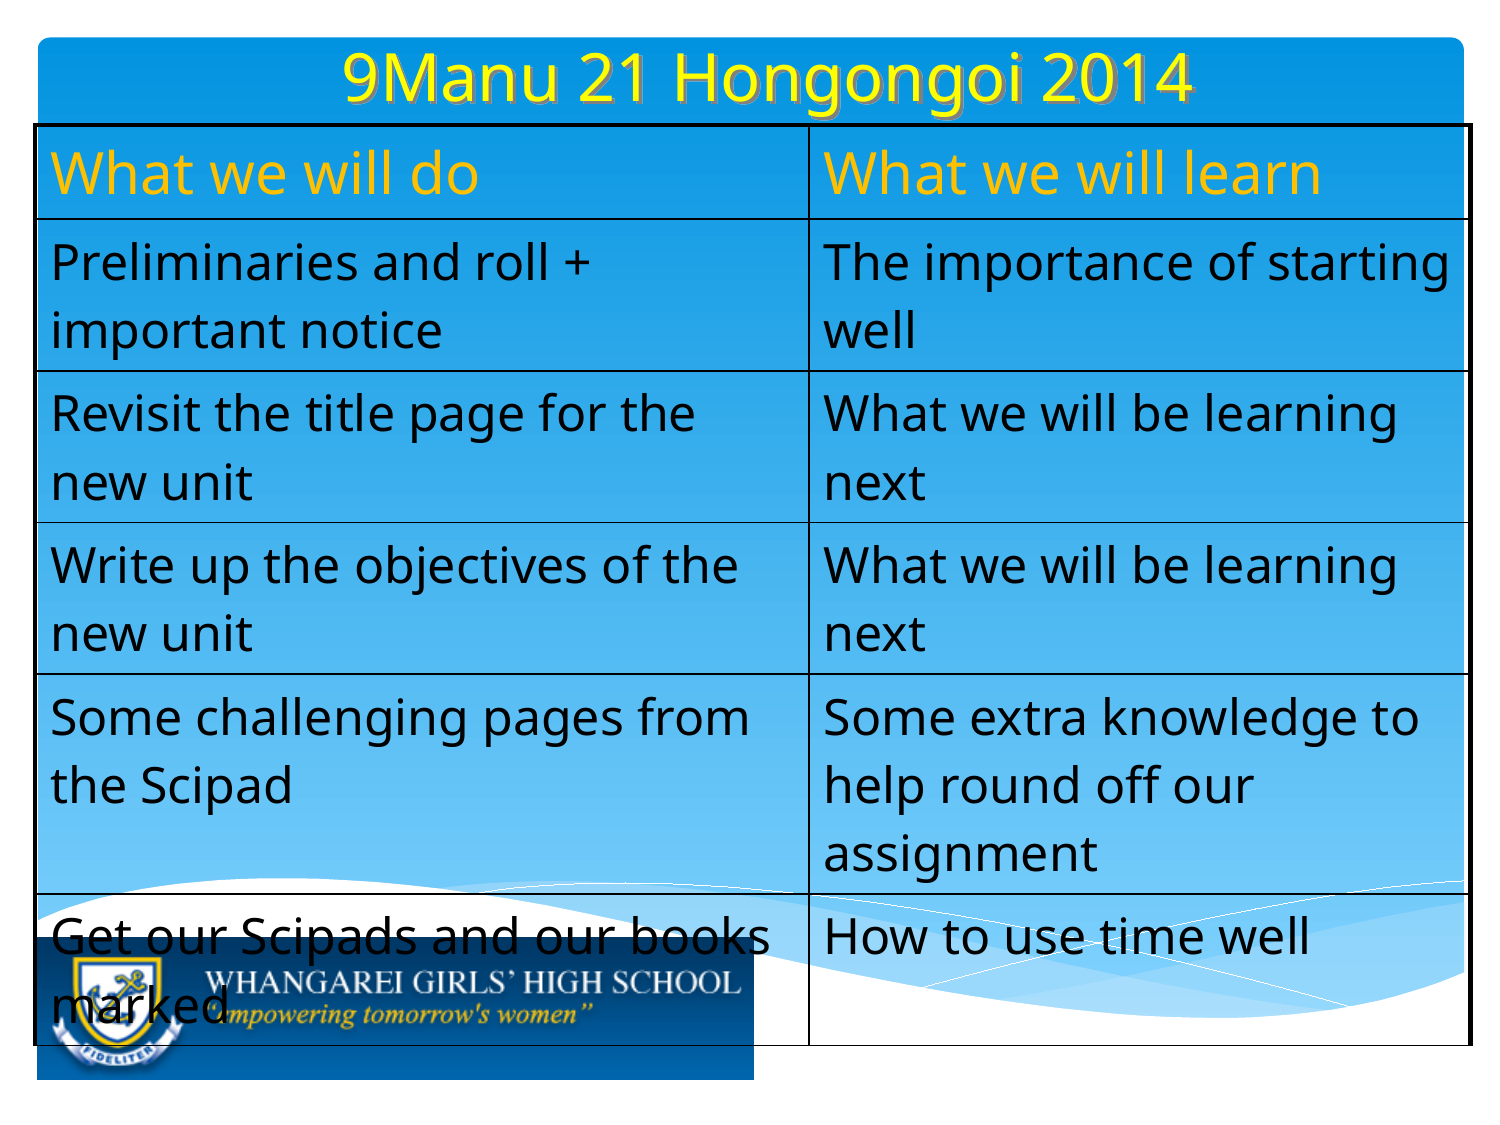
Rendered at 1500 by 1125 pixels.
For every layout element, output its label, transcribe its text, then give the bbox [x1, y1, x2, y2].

table_cell How to use time well [810, 895, 1468, 1045]
table_header What we will learn [810, 127, 1468, 218]
table_cell What we will be learning next [810, 372, 1468, 522]
table_header What we will do [37, 127, 808, 218]
table_cell Some extra knowledge to help round off our assignment [810, 675, 1468, 893]
table_cell Get our Scipads and our books marked [37, 895, 808, 1045]
text_box 9Manu 21 Hongongoi 2014 [162, 24, 1375, 123]
table_cell Preliminaries and roll + important notice [37, 220, 808, 370]
picture [37, 937, 754, 1080]
table_cell Some challenging pages from the Scipad [37, 675, 808, 893]
table_cell Revisit the title page for the new unit [37, 372, 808, 522]
table_cell Write up the objectives of the new unit [37, 523, 808, 673]
table_cell What we will be learning next [810, 523, 1468, 673]
table_cell The importance of starting well [810, 220, 1468, 370]
